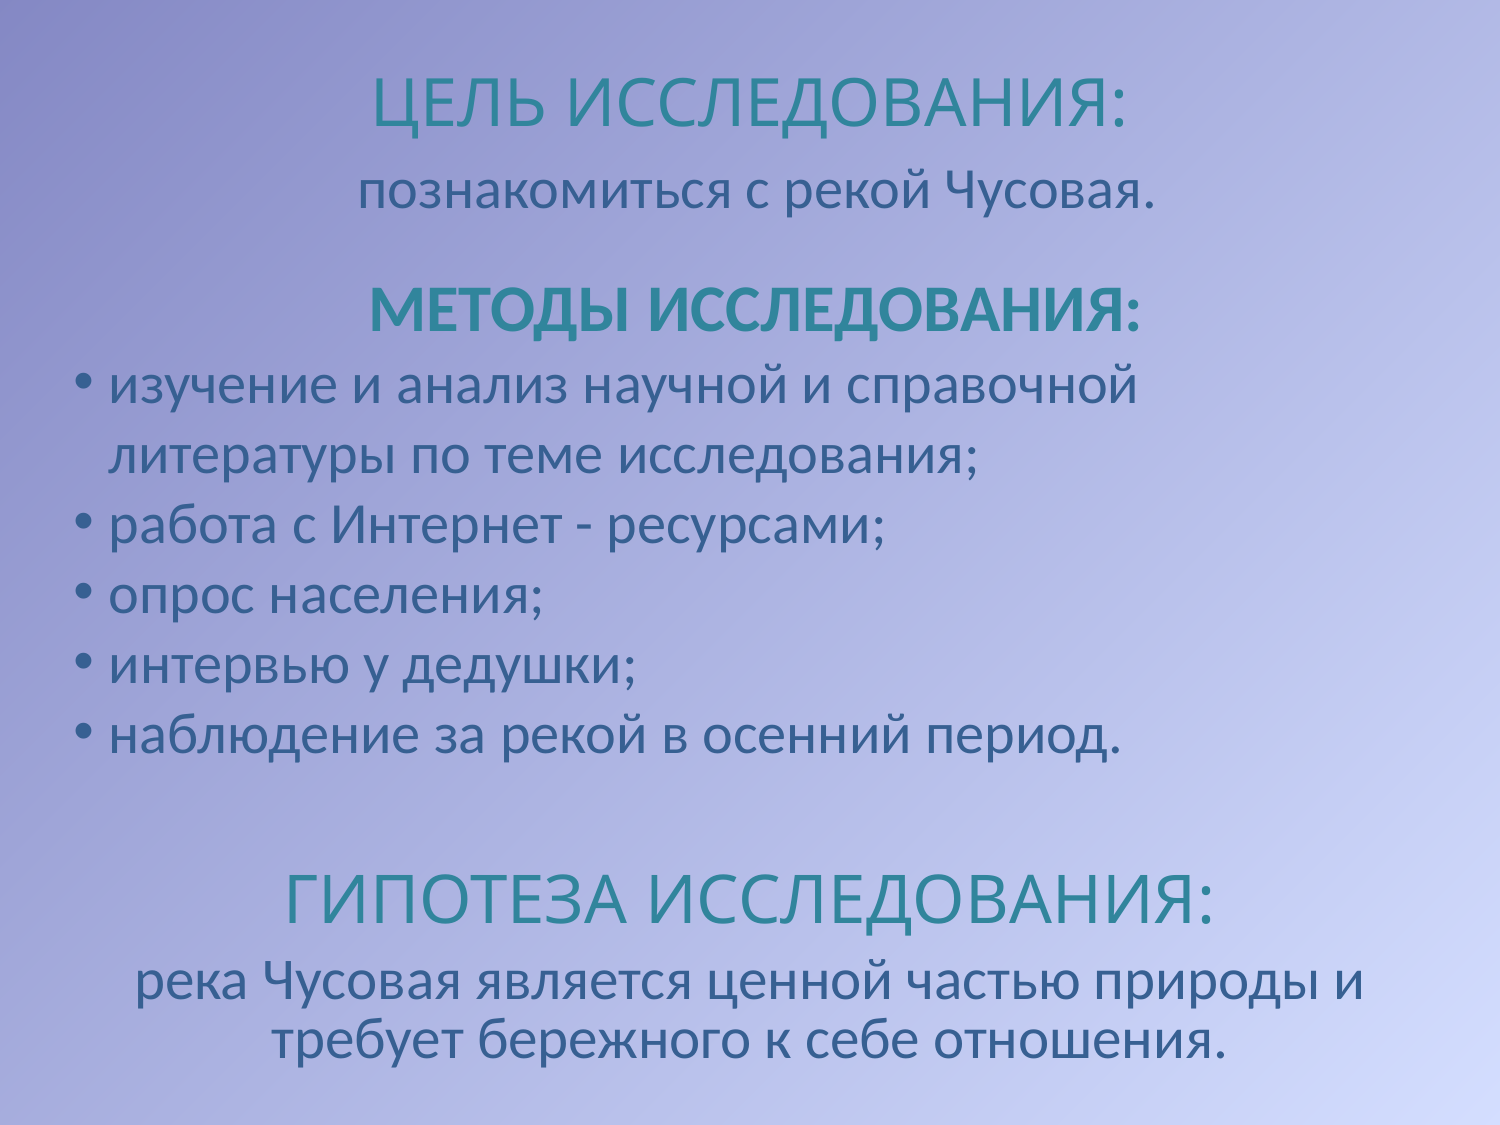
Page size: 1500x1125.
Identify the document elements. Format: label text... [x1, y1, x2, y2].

title ЦЕЛЬ ИССЛЕДОВАНИЯ: познакомиться с рекой Чусовая. [112, 34, 1388, 247]
subtitle ГИПОТЕЗА ИССЛЕДОВАНИЯ: река Чусовая является ценной частью природы и требует бережного к себе отношения. [93, 843, 1407, 1091]
text_box МЕТОДЫ ИССЛЕДОВАНИЯ: изучение и анализ научной и справочной литературы по теме исследования; работа с Интернет - ресурсами; опрос населения; интервью у дедушки; наблюдение за рекой в осенний период. [58, 257, 1453, 773]
